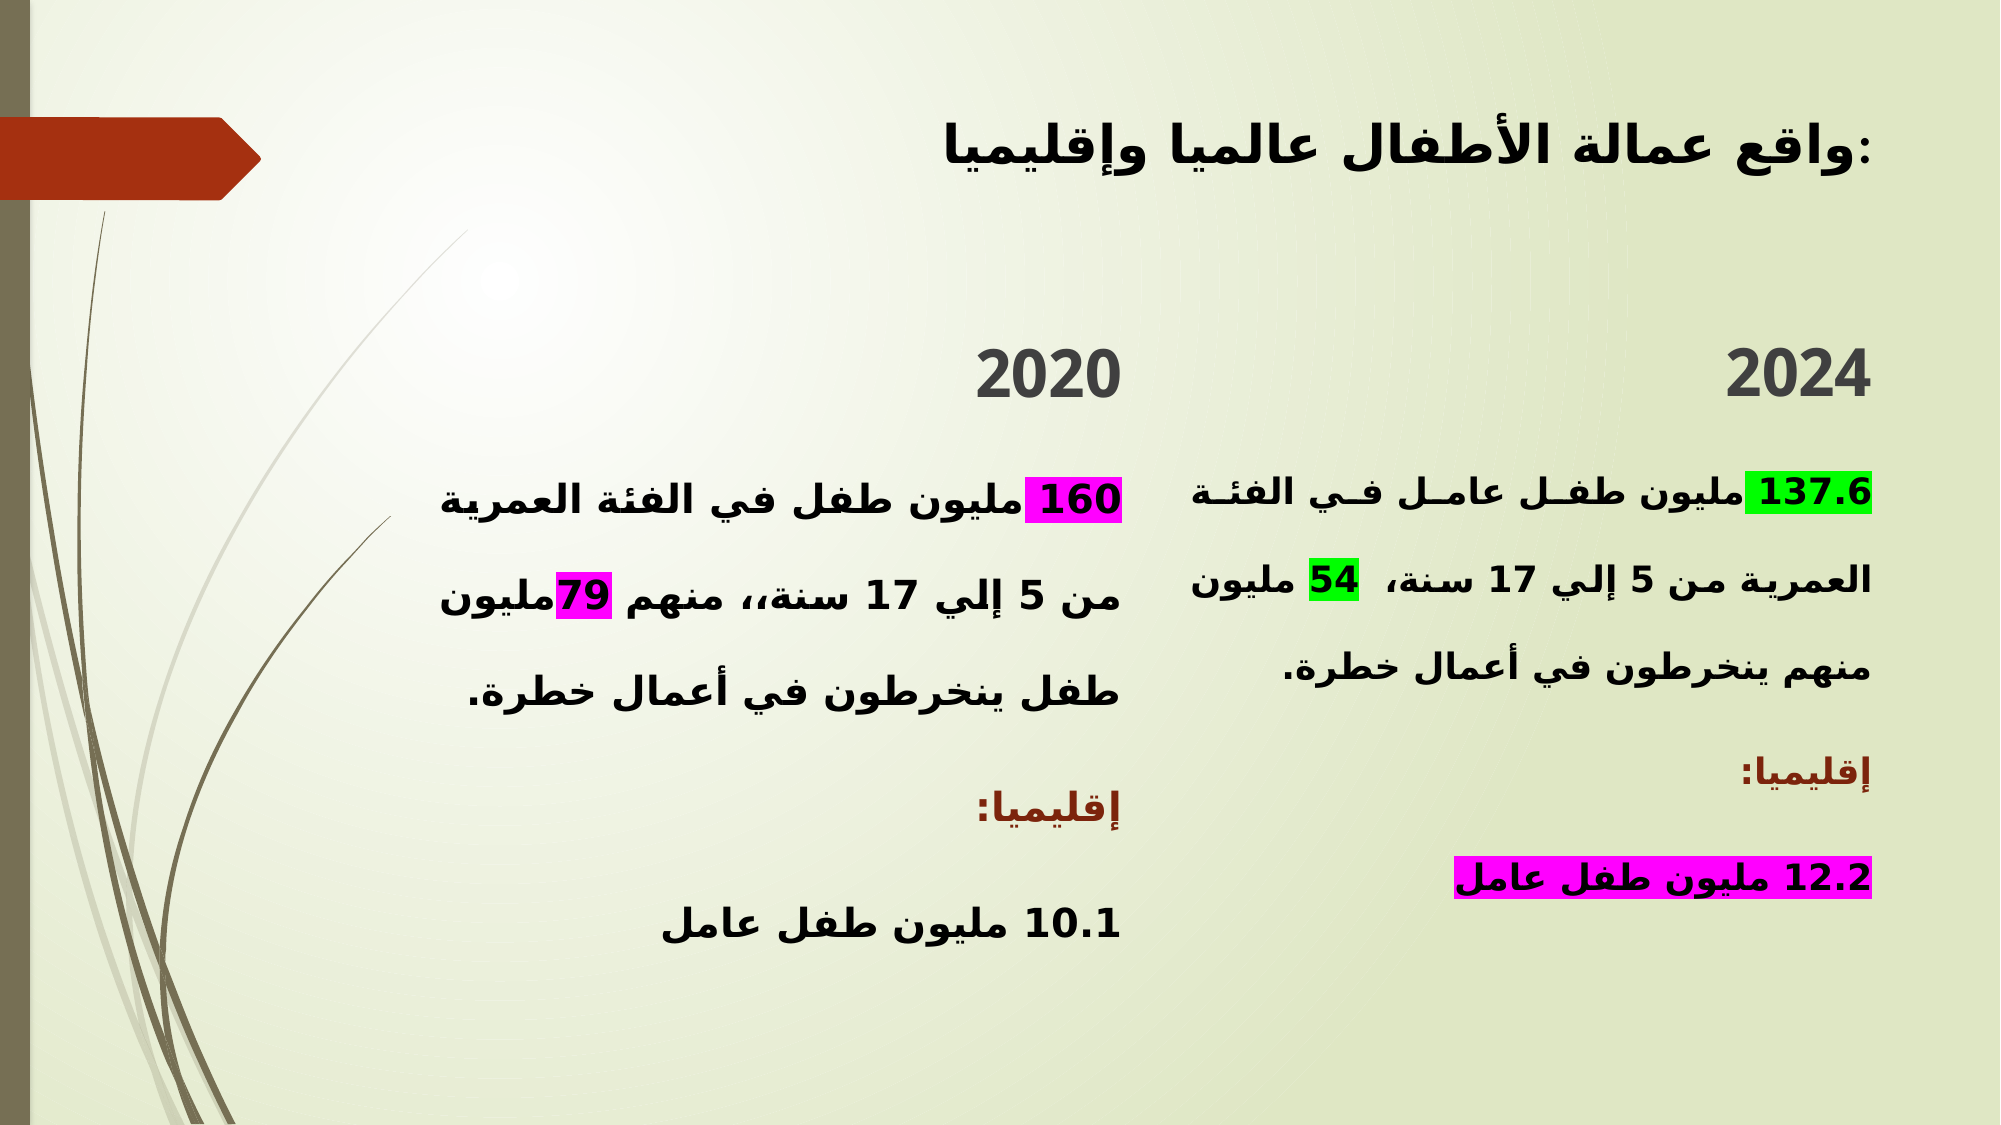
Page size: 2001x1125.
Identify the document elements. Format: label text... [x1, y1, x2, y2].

list 2020 [482, 323, 1138, 418]
list 137.6 مليون طفل عامل في الفئة العمرية من 5 إلي 17 سنة، 54 مليون منهم ينخرطون في أعمال خطرة. إقليميا: 12.2 مليون طفل عامل [1175, 417, 1888, 968]
list 2024 [1231, 323, 1888, 417]
title واقع عمالة الأطفال عالميا وإقليميا: [425, 102, 1888, 247]
list 160 مليون طفل في الفئة العمرية من 5 إلي 17 سنة،، منهم 79مليون طفل ينخرطون في أعمال خطرة. إقليميا: 10.1 مليون طفل عامل [424, 418, 1138, 969]
